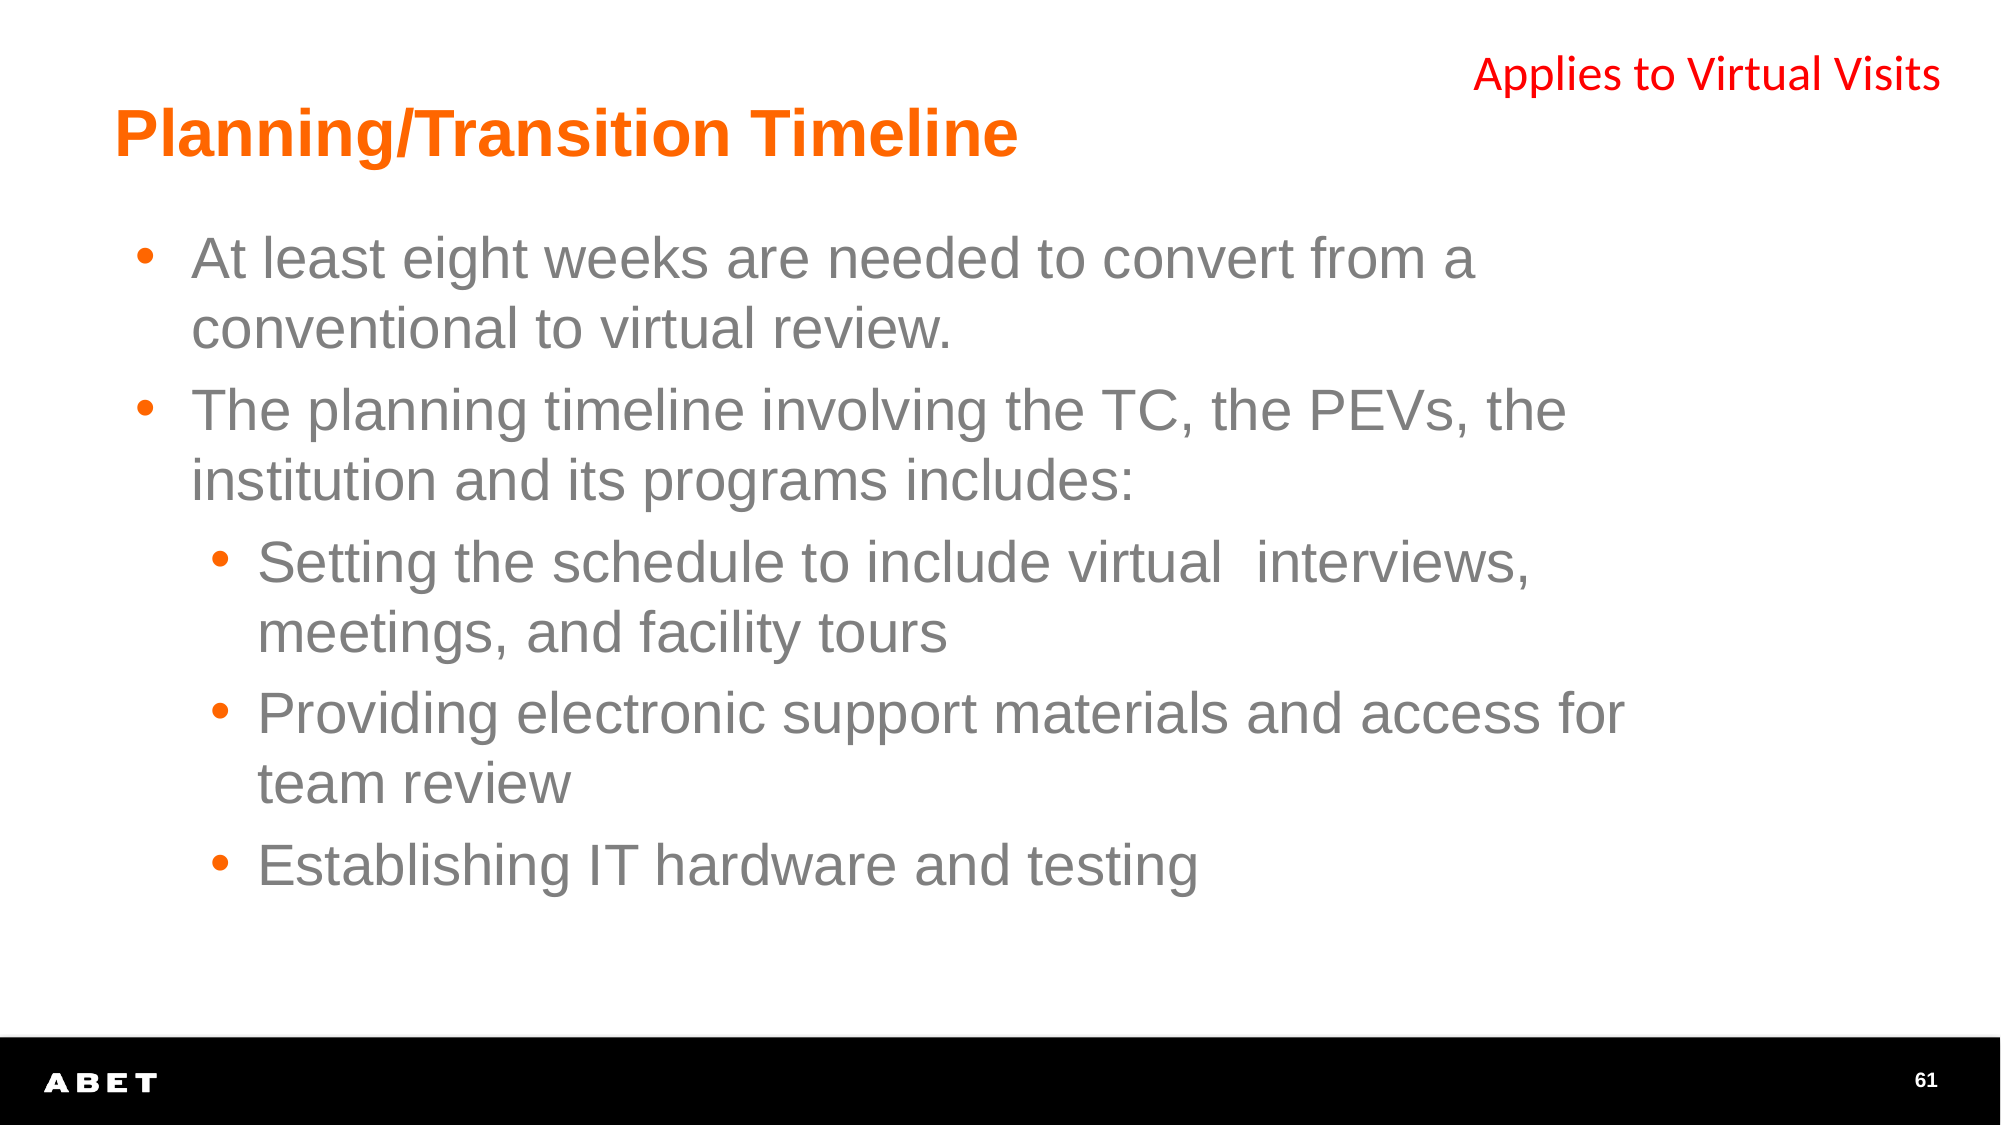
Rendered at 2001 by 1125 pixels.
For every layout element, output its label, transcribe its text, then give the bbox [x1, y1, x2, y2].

picture [16, 1052, 184, 1113]
title Planning/Transition Timeline [99, 82, 1900, 213]
text_box Applies to Virtual Visits [1458, 32, 1957, 108]
list At least eight weeks are needed to convert from a conventional to virtual review. The planning timeline involving the TC, the PEVs, the institution and its programs includes: Setting the schedule to include virtual interviews, meetings, and facility tours Providing electronic support materials and access for team review Establishing IT hardware and testing [120, 213, 1650, 919]
